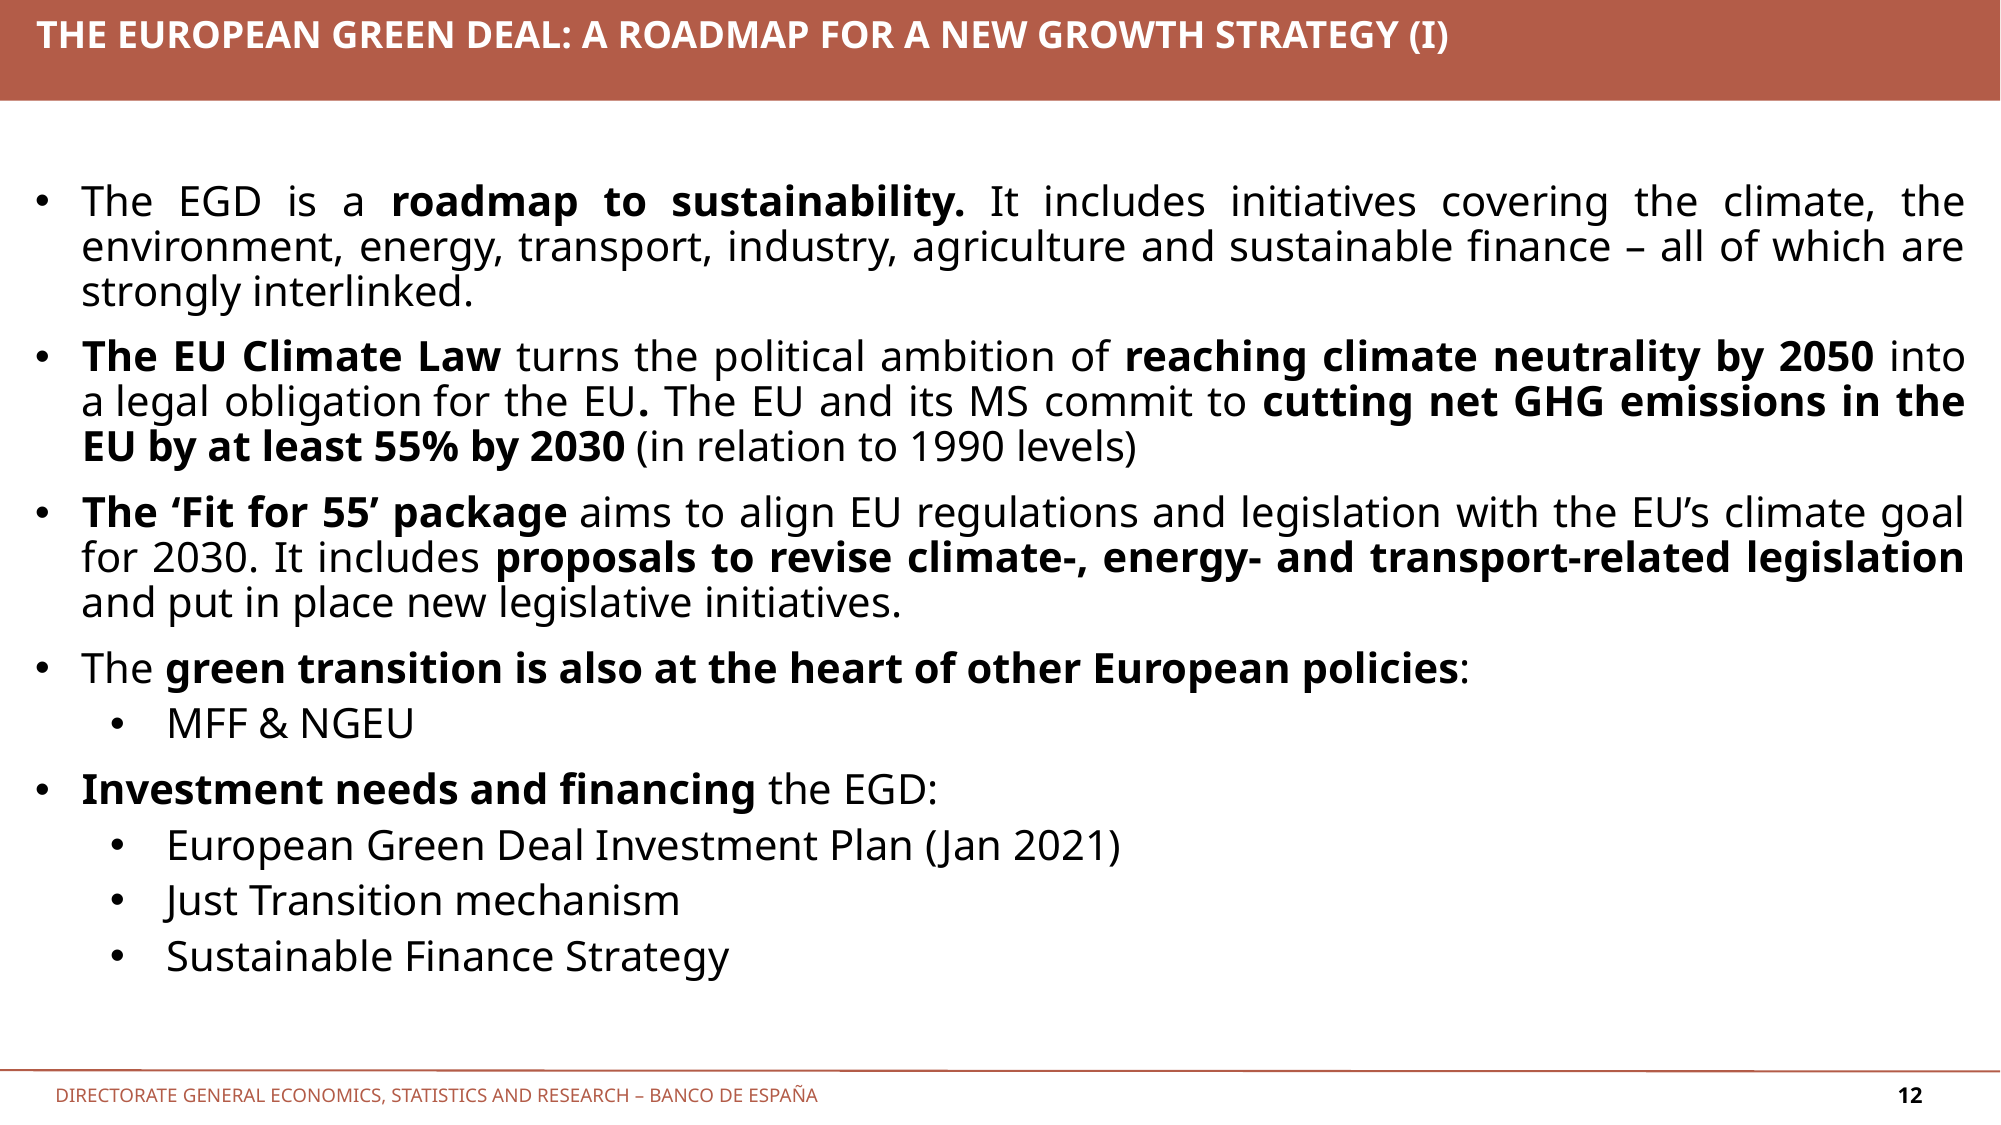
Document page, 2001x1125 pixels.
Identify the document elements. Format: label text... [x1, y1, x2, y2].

title The European green deal: a roadmap for a new growth strategy (I) [21, 8, 1983, 100]
slide_number 12 [1843, 1074, 1938, 1122]
list The EGD is a roadmap to sustainability. It includes initiatives covering the climate, the environment, energy, transport, industry, agriculture and sustainable finance – all of which are strongly interlinked. The EU Climate Law turns the political ambition of reaching climate neutrality by 2050 into a legal obligation for the EU. The EU and its MS commit to cutting net GHG emissions in the EU by at least 55% by 2030 (in relation to 1990 levels) The ‘Fit for 55’ package aims to align EU regulations and legislation with the EU’s climate goal for 2030. It includes proposals to revise climate-, energy- and transport-related legislation and put in place new legislative initiatives. The green transition is also at the heart of other European policies: MFF & NGEU Investment needs and financing the EGD: European Green Deal Investment Plan (Jan 2021) Just Transition mechanism Sustainable Finance Strategy [20, 172, 1982, 976]
